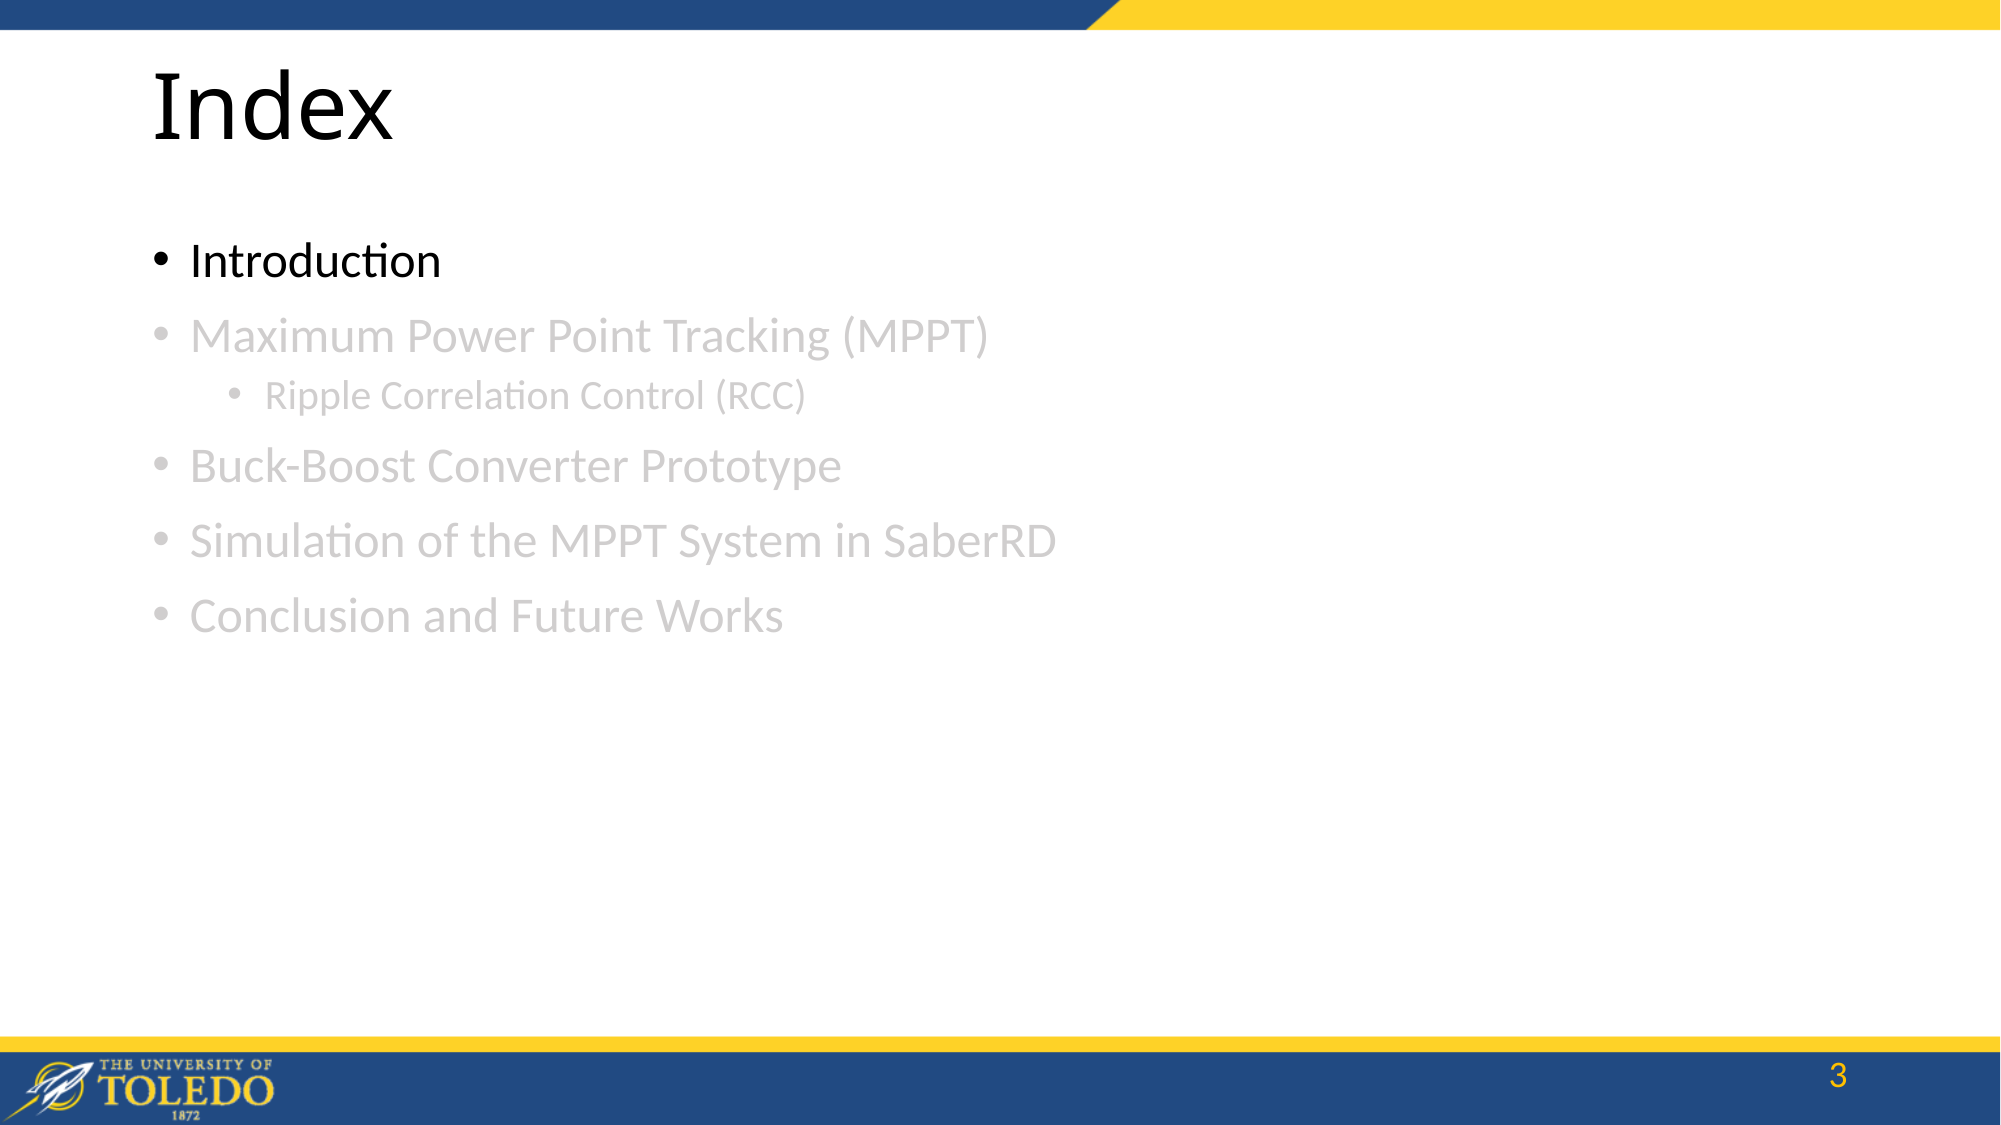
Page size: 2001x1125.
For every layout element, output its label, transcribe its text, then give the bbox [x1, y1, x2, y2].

list Introduction Maximum Power Point Tracking (MPPT) Ripple Correlation Control (RCC) Buck-Boost Converter Prototype Simulation of the MPPT System in SaberRD Conclusion and Future Works [137, 226, 1863, 941]
picture [0, 0, 2001, 1125]
title Index [137, 49, 1863, 170]
slide_number 3 [1412, 1042, 1863, 1103]
